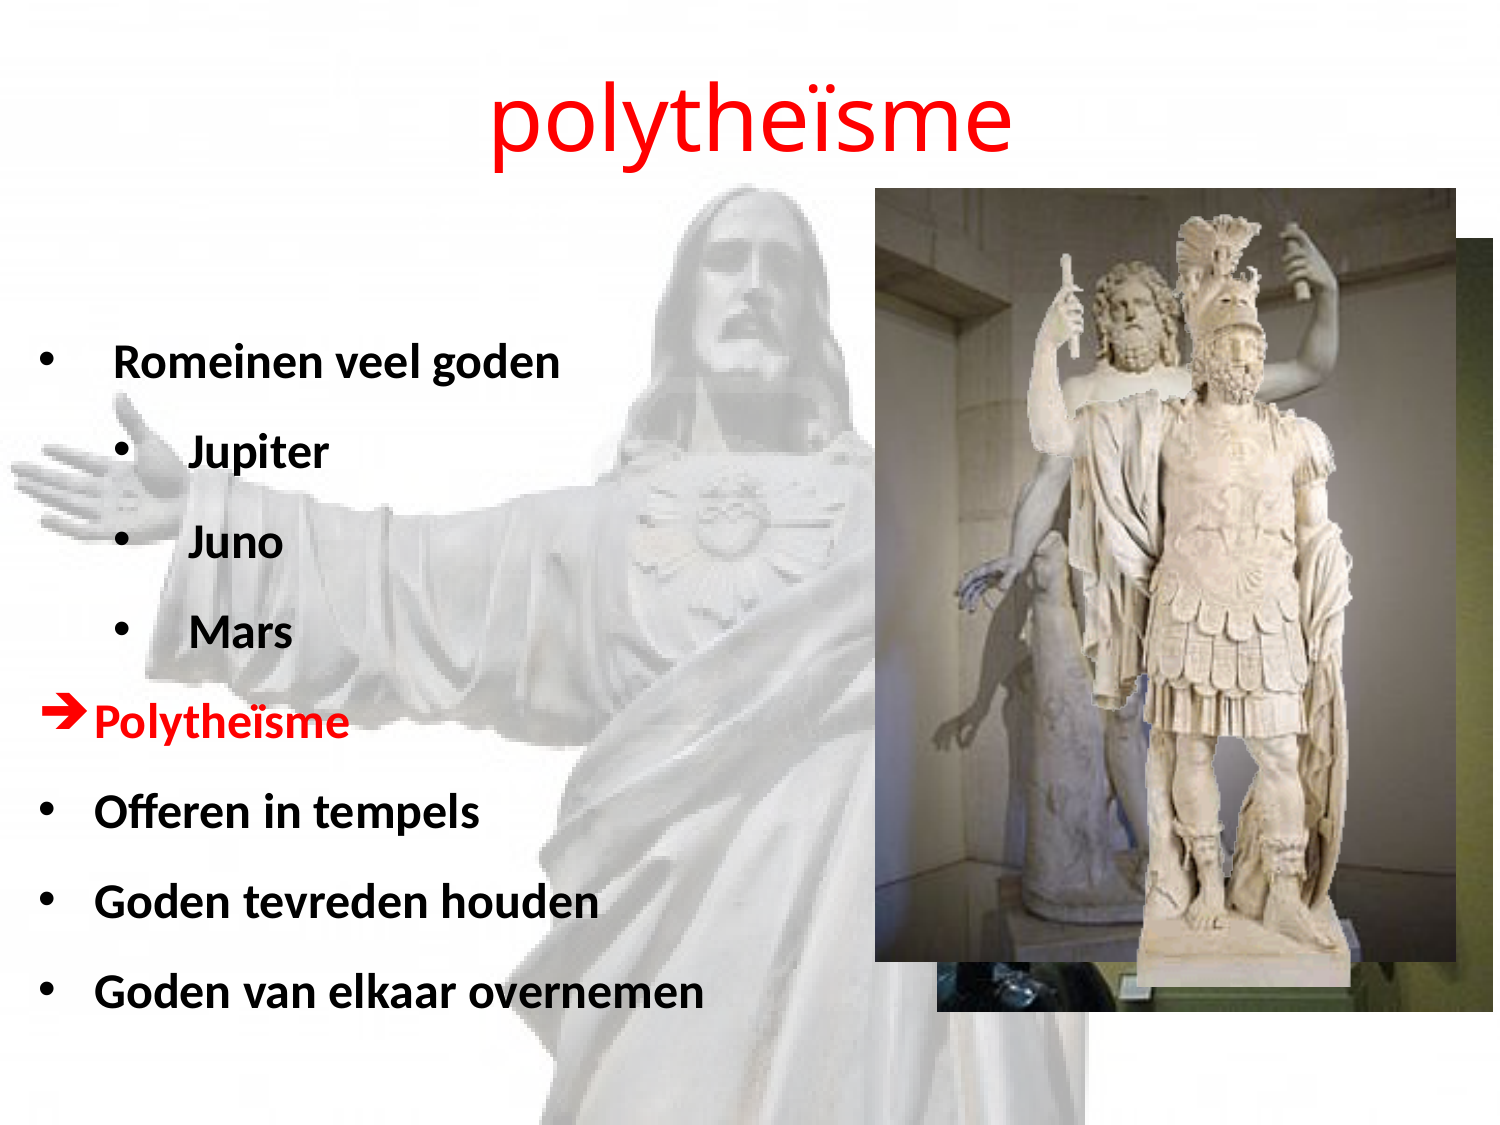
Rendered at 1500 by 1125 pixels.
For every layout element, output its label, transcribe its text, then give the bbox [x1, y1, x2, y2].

picture [874, 188, 1494, 1012]
text_box Romeinen veel goden Jupiter Juno Mars Polytheïsme Offeren in tempels Goden tevreden houden Goden van elkaar overnemen [23, 290, 833, 1026]
title polytheïsme [76, 20, 1427, 209]
